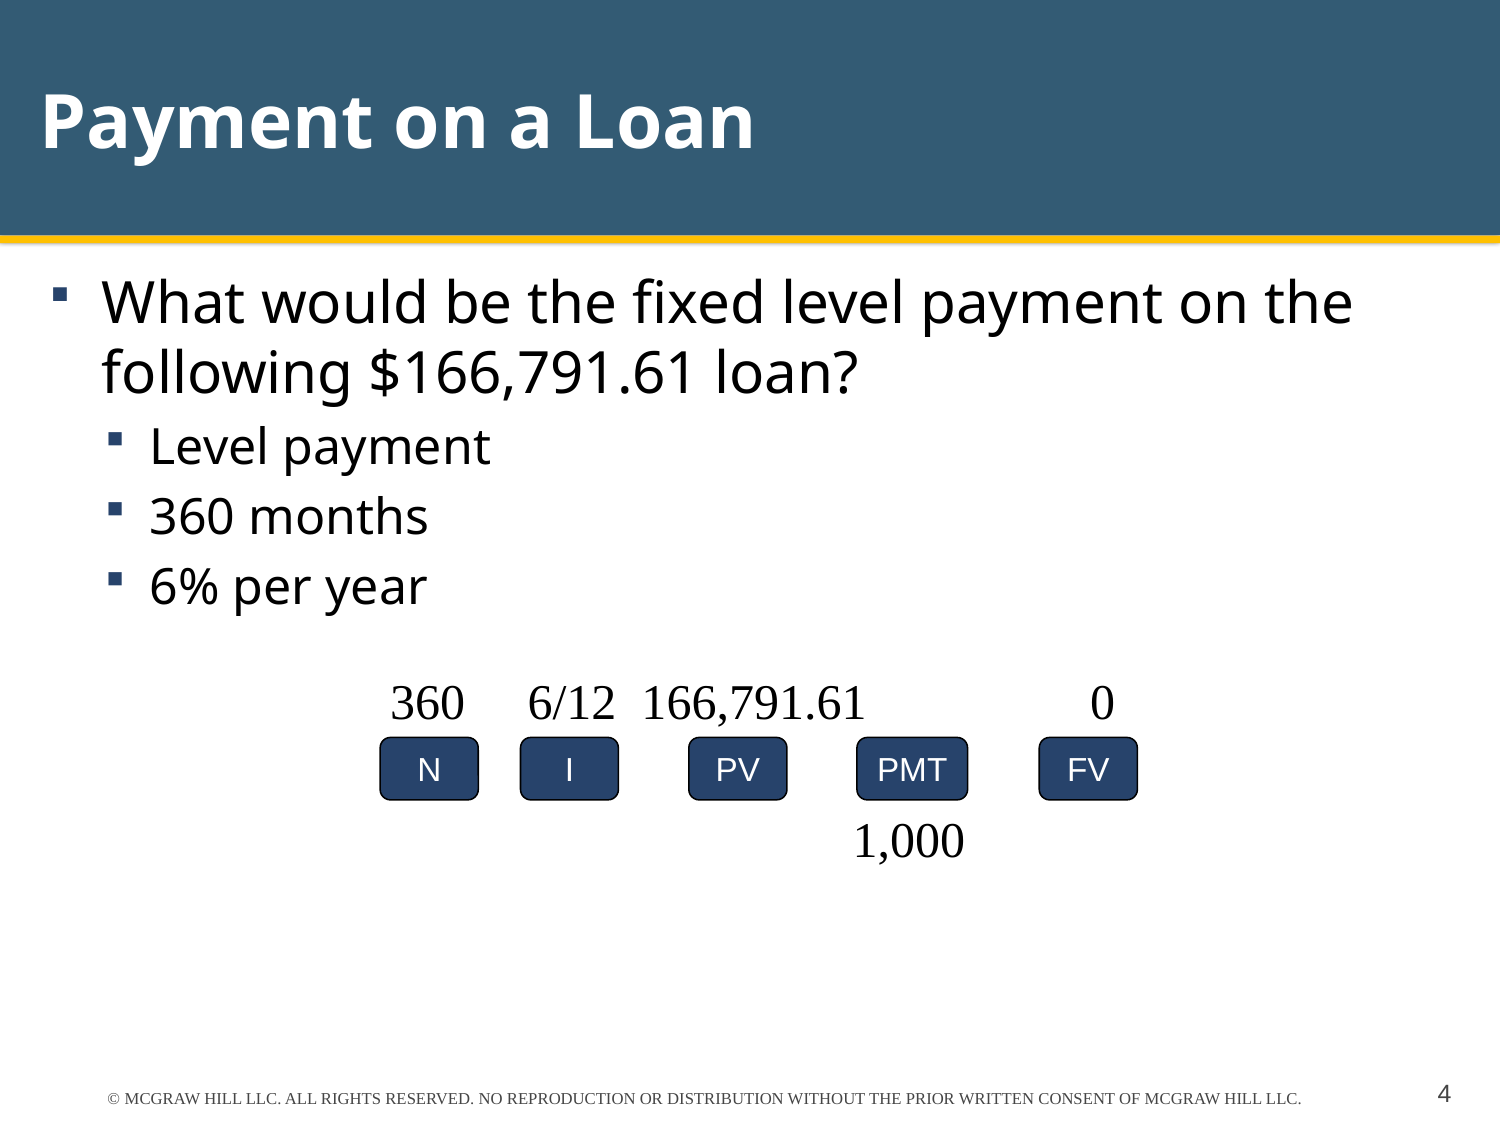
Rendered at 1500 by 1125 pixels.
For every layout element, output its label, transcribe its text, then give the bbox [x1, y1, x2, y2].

slide_number 4 [1345, 1062, 1467, 1108]
footer © MCGRAW HILL LLC. ALL RIGHTS RESERVED. NO REPRODUCTION OR DISTRIBUTION WITHOUT THE PRIOR WRITTEN CONSENT OF MCGRAW HILL LLC. [75, 1062, 1337, 1108]
text_box 360 6/12 166,791.61 0 [375, 662, 1130, 738]
list What would be the fixed level payment on the following $166,791.61 loan? Level payment 360 months 6% per year [20, 249, 1450, 650]
title Payment on a Loan [24, 24, 1375, 212]
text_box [380, 737, 1138, 800]
text_box 1,000 [362, 799, 1143, 875]
